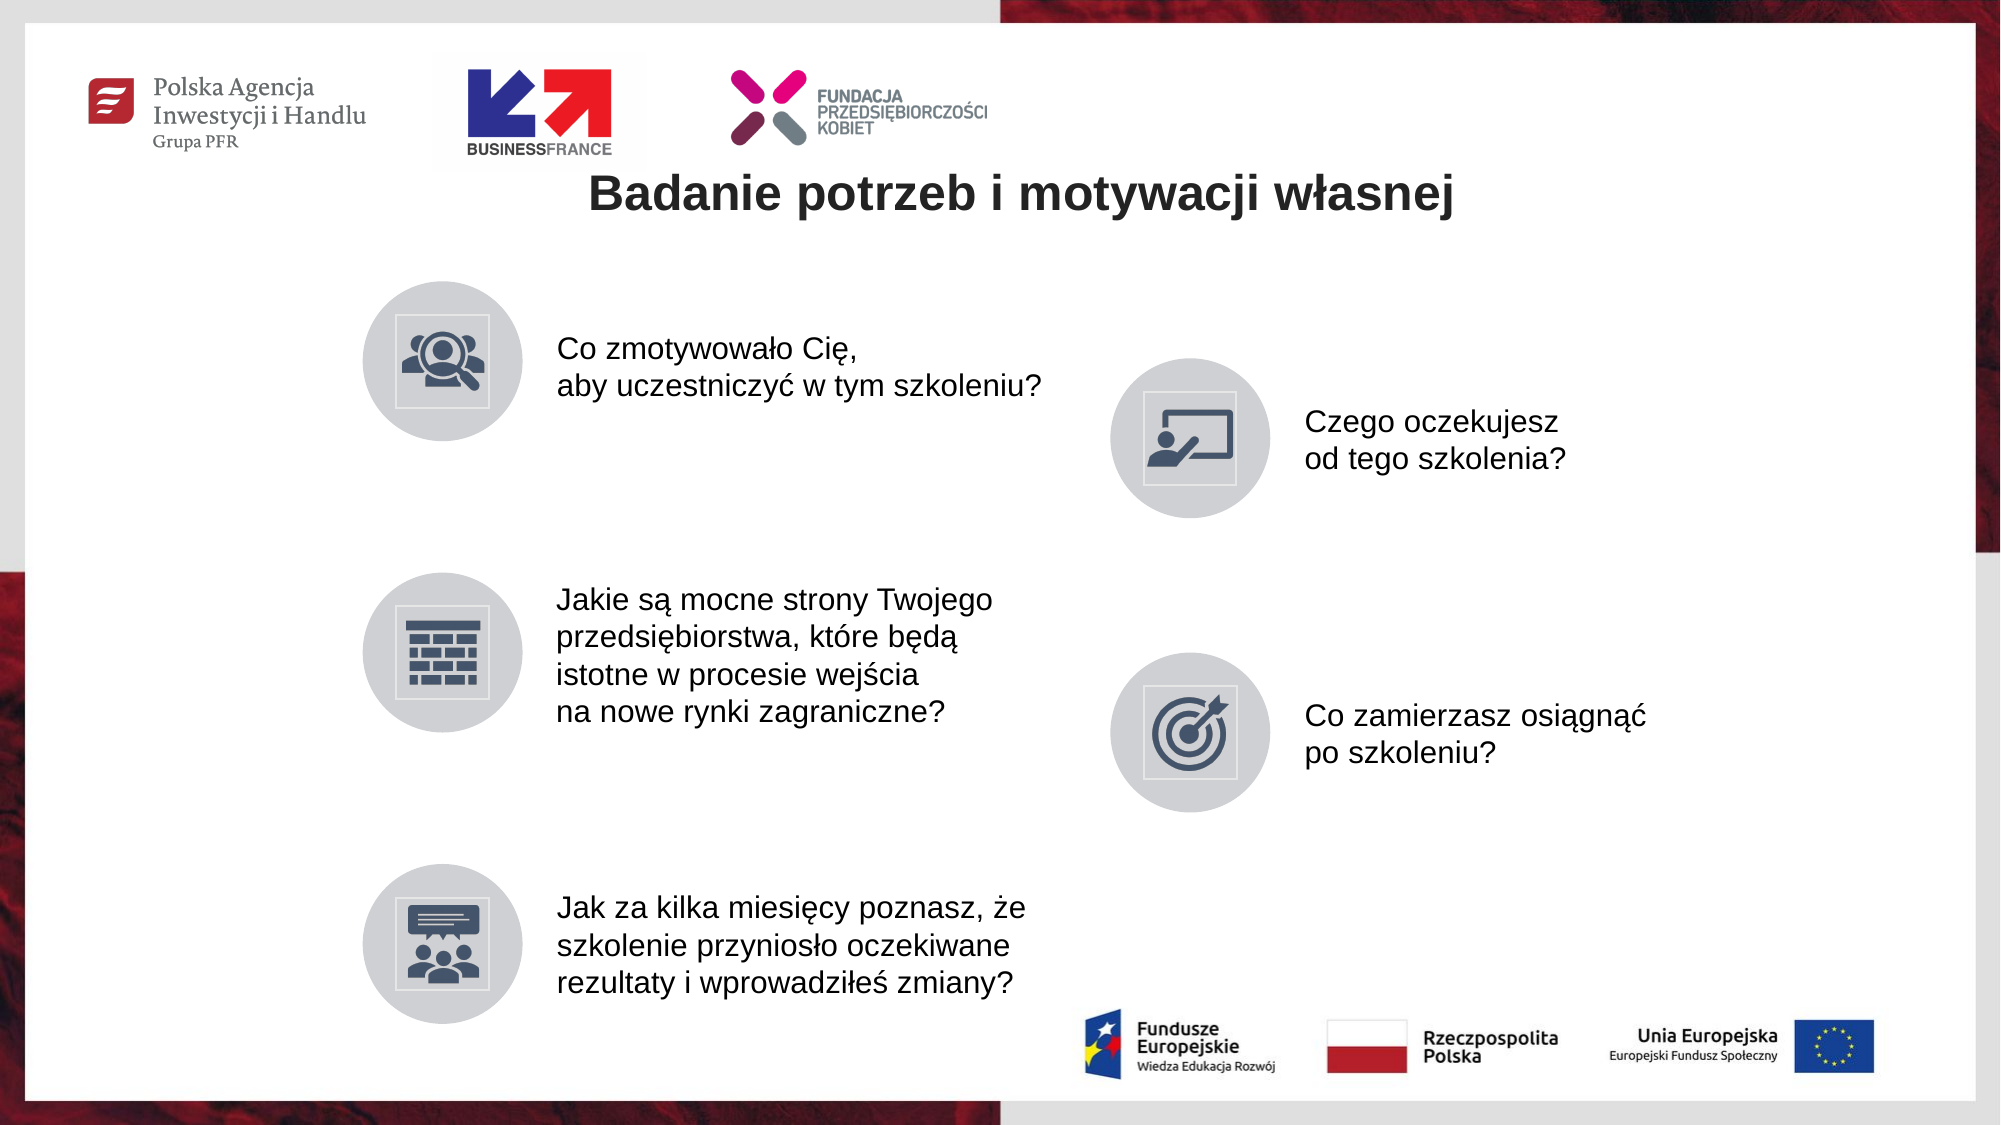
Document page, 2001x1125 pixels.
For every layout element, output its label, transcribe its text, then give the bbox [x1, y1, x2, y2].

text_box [362, 281, 1682, 1024]
title Badanie potrzeb i motywacji własnej [204, 146, 1840, 302]
picture [0, 0, 2001, 1125]
